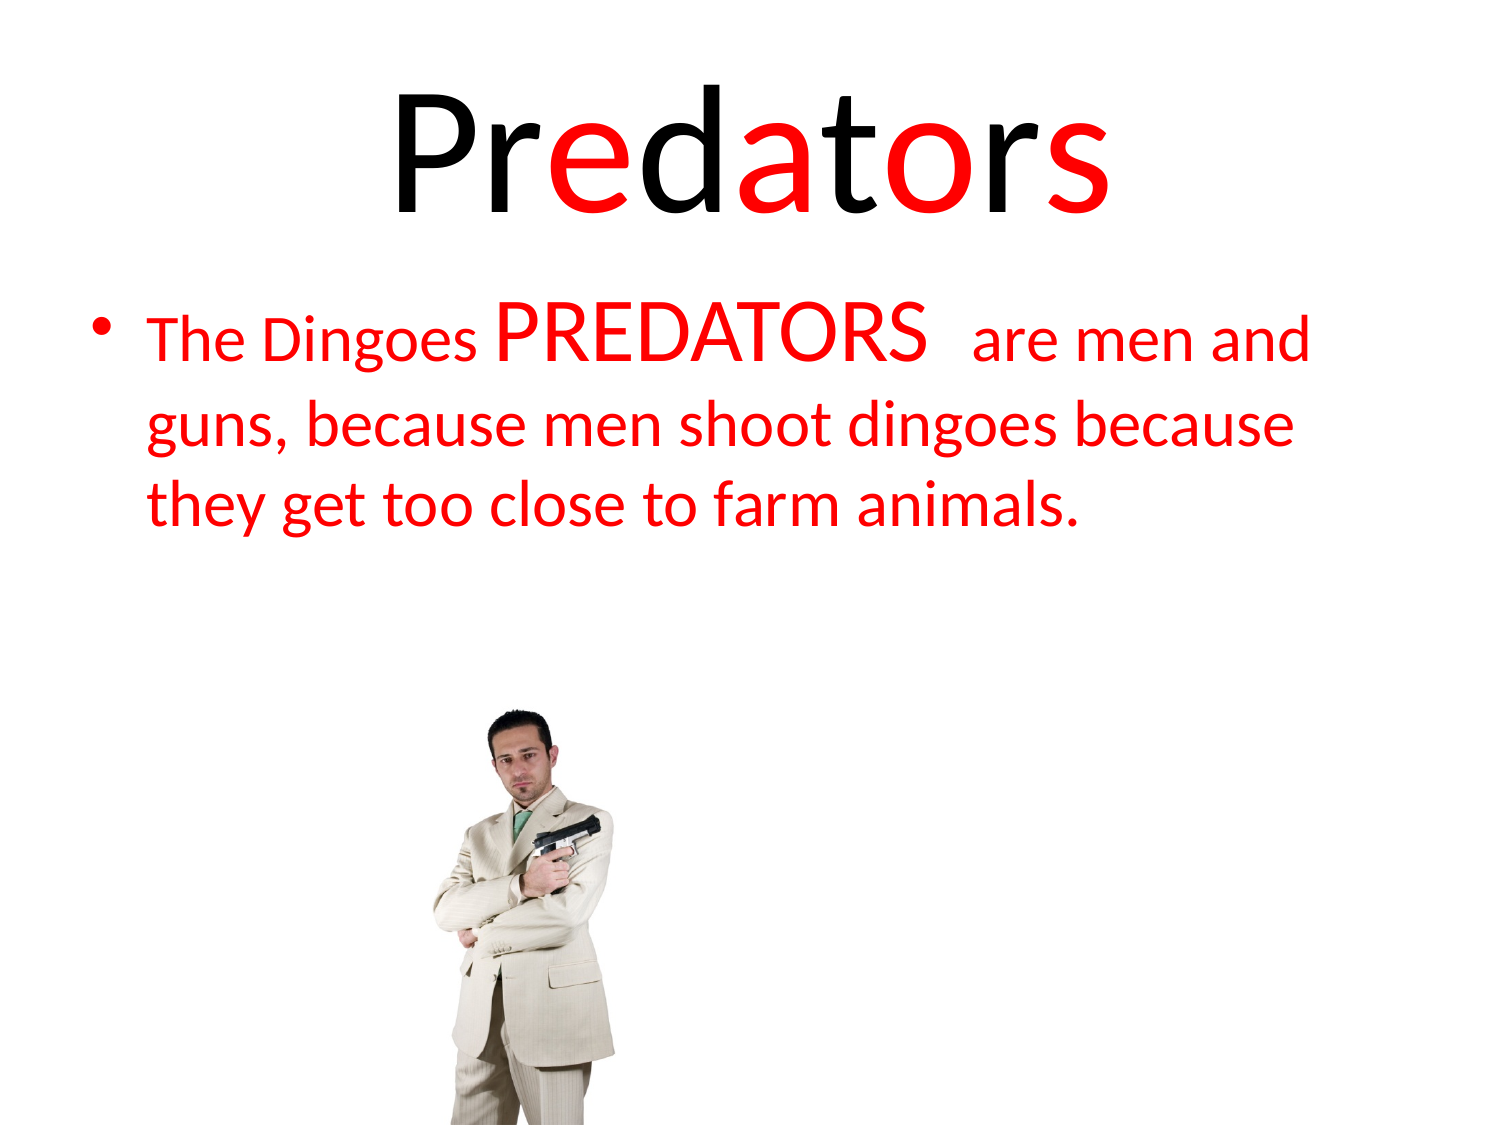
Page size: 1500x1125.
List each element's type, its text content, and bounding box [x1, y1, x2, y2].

list The Dingoes PREDATORS are men and guns, because men shoot dingoes because they get too close to farm animals. [75, 262, 1425, 1005]
title Predators [75, 45, 1425, 233]
picture [374, 668, 680, 1125]
